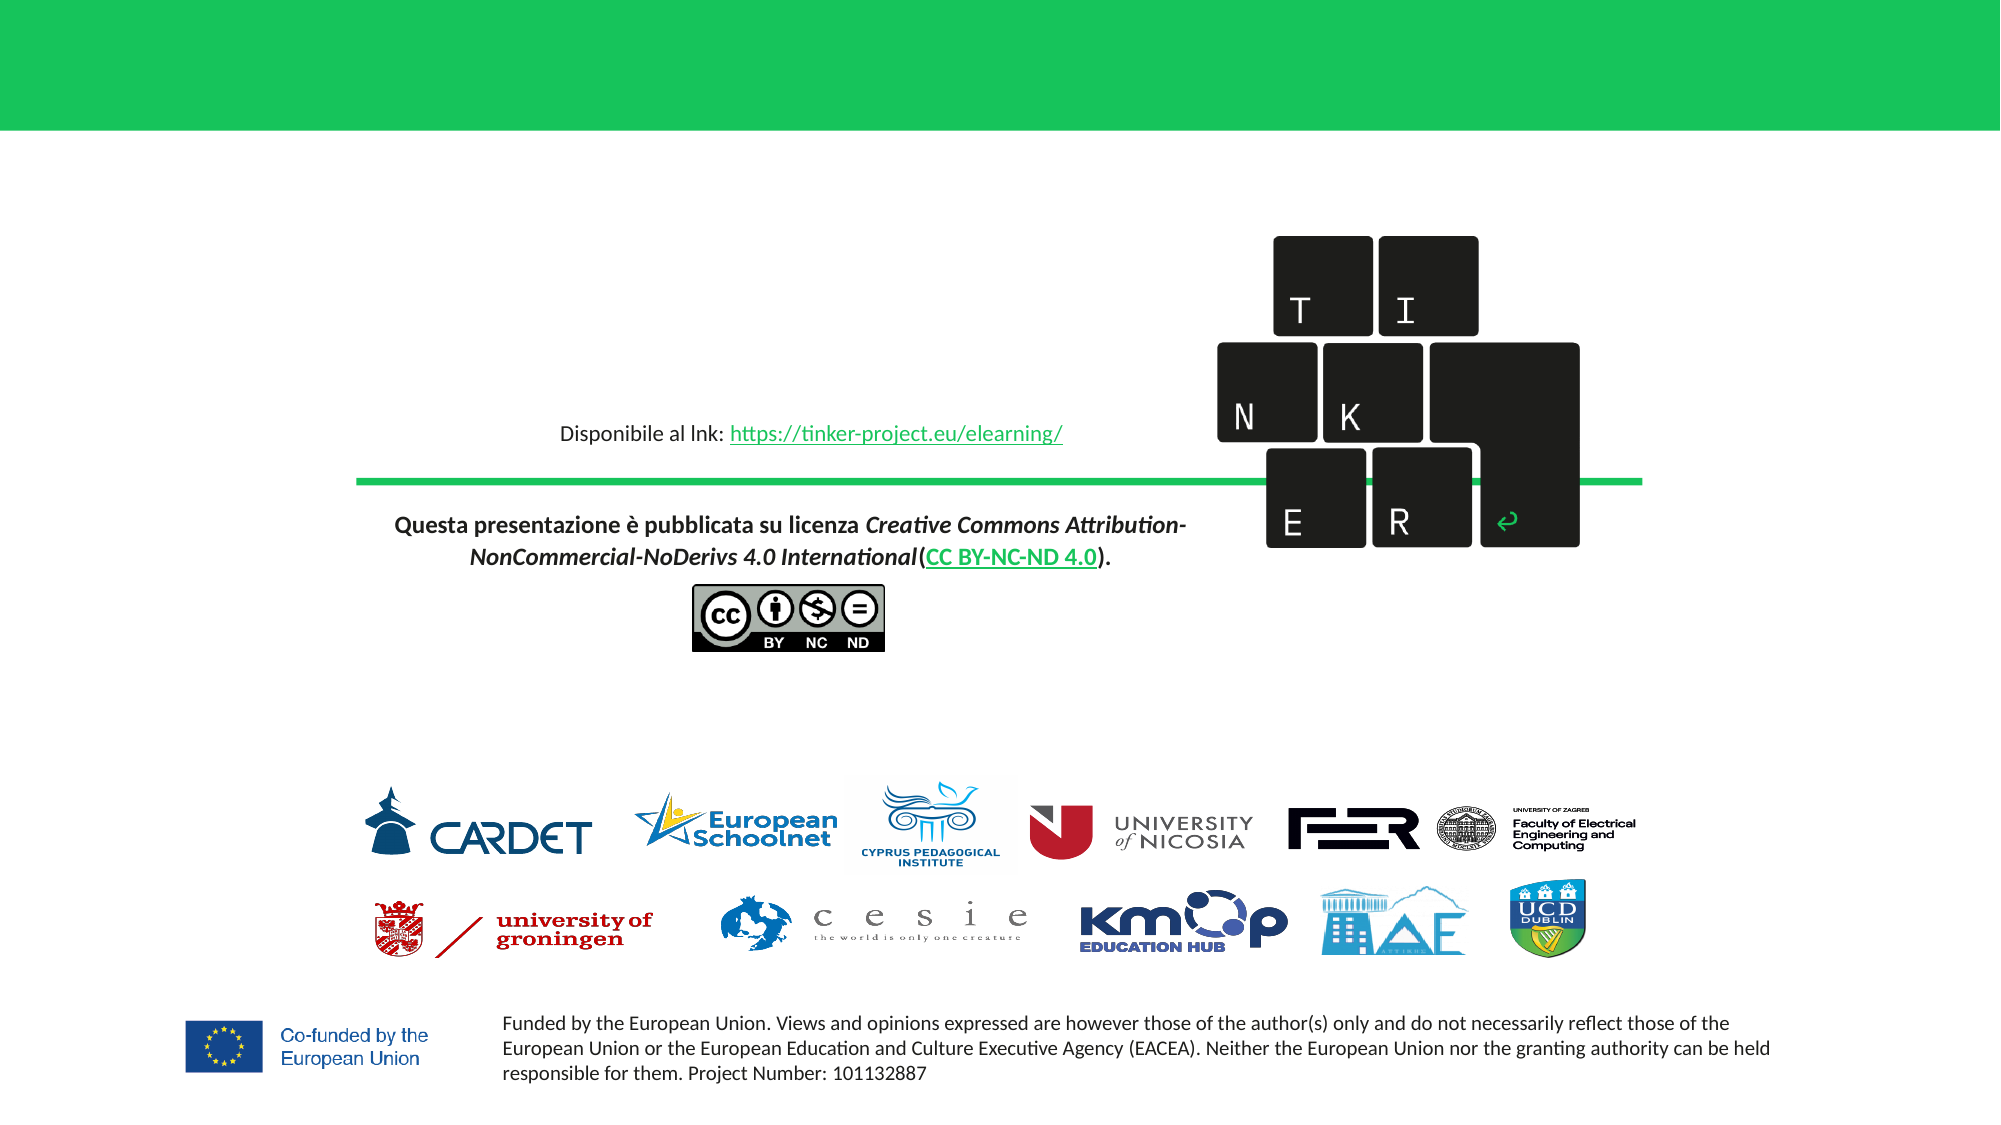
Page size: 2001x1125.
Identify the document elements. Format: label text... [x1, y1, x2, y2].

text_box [357, 775, 1643, 959]
text_box Disponibile al lnk: https://tinker-project.eu/elearning/ [545, 402, 1145, 462]
picture [1217, 236, 1580, 548]
picture [692, 584, 885, 652]
text_box Questa presentazione è pubblicata su licenza Creative Commons Attribution-NonCommercial-NoDerivs 4.0 International(CC BY-NC-ND 4.0). [270, 491, 1253, 586]
picture [168, 989, 469, 1106]
